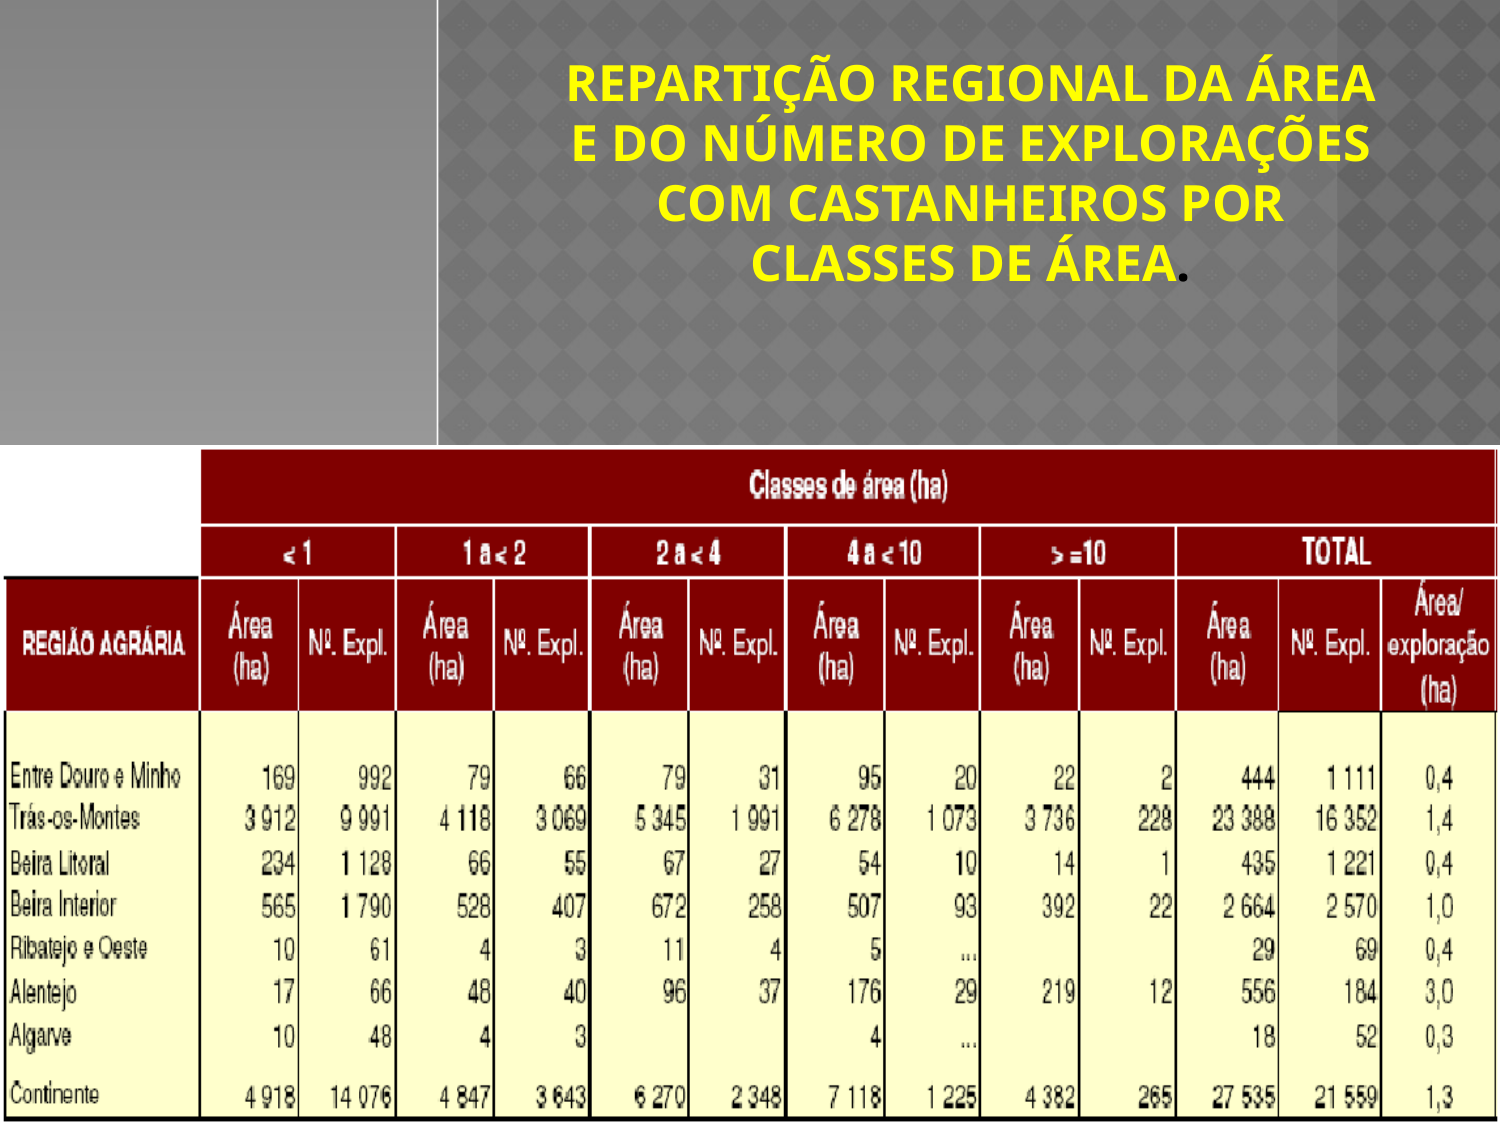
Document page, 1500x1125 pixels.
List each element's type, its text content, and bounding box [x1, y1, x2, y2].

title Repartição regional da área e do número de explorações com castanheiros por classes de área. [552, 210, 1390, 352]
picture [0, 444, 1500, 1125]
